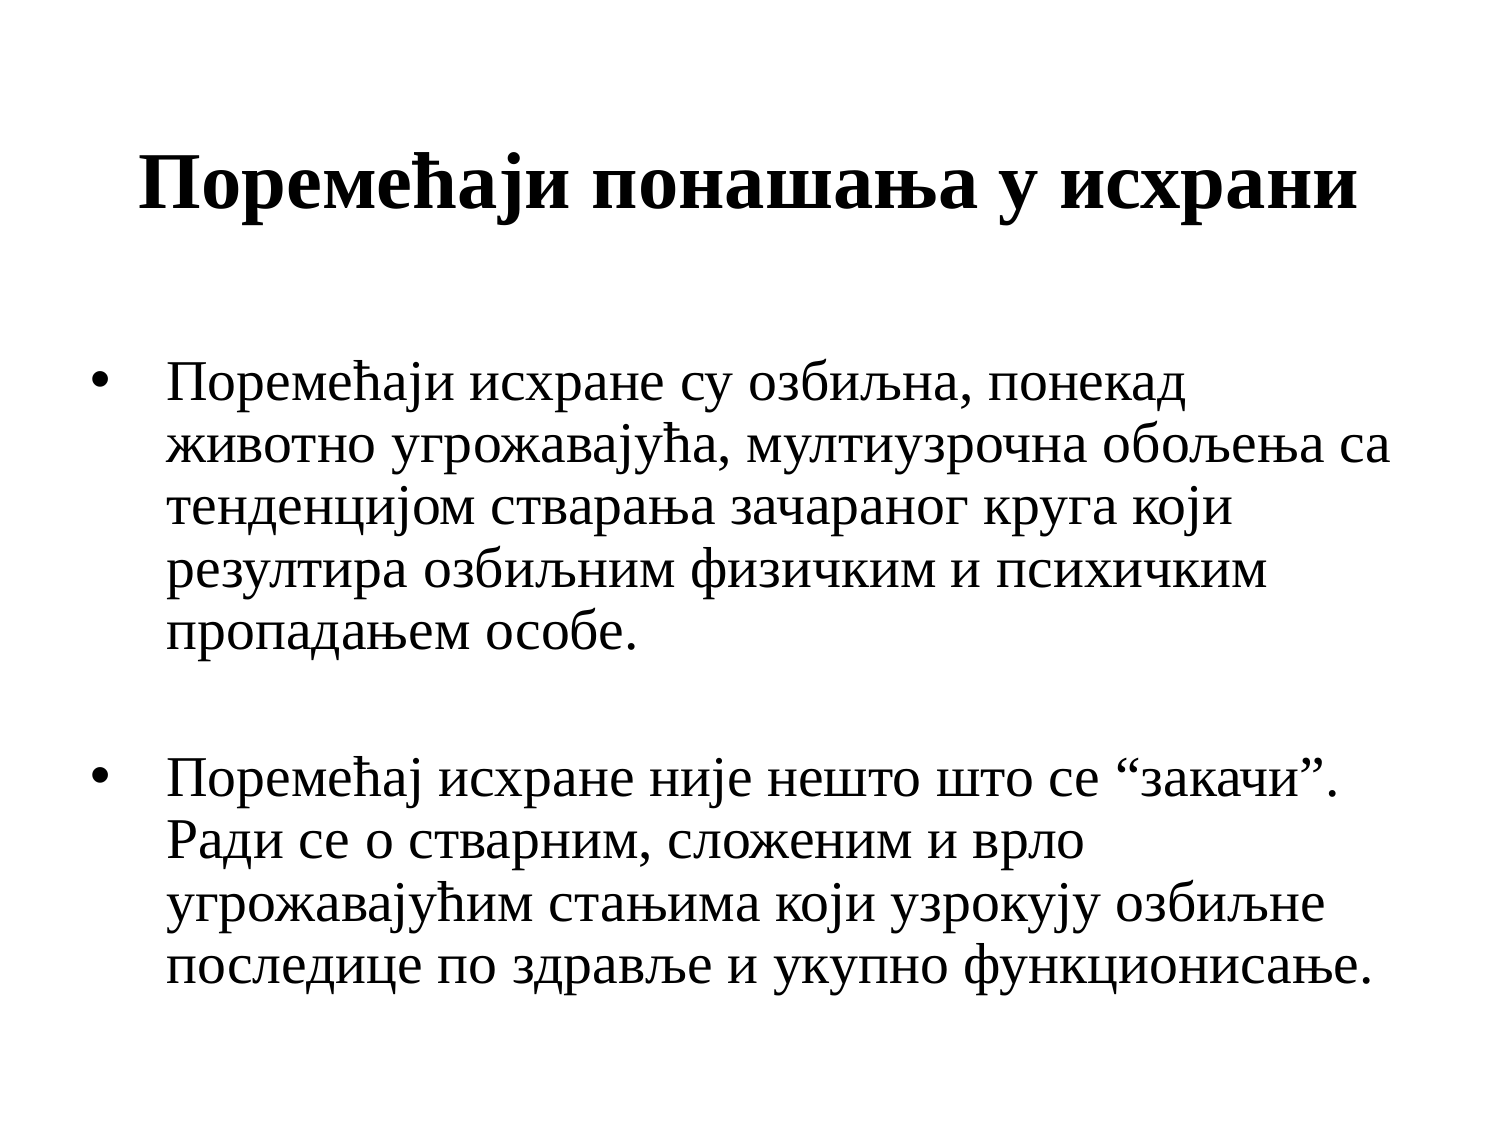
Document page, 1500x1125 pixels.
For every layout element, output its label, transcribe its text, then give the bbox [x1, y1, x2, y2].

list Поремећаји исхране су озбиљна, понекад животно угрожавајућа, мултиузрочна обољења са тенденцијом стварања зачараног круга који резултира озбиљним физичким и психичким пропадањем особе. Поремећај исхране није нешто што се “закачи”. Ради се о стварним, сложеним и врло угрожавајућим стањима који узрокују озбиљне последице по здравље и укупно функционисање. [75, 262, 1425, 1005]
title Поремећаји понашања у исхрани [75, 45, 1425, 233]
